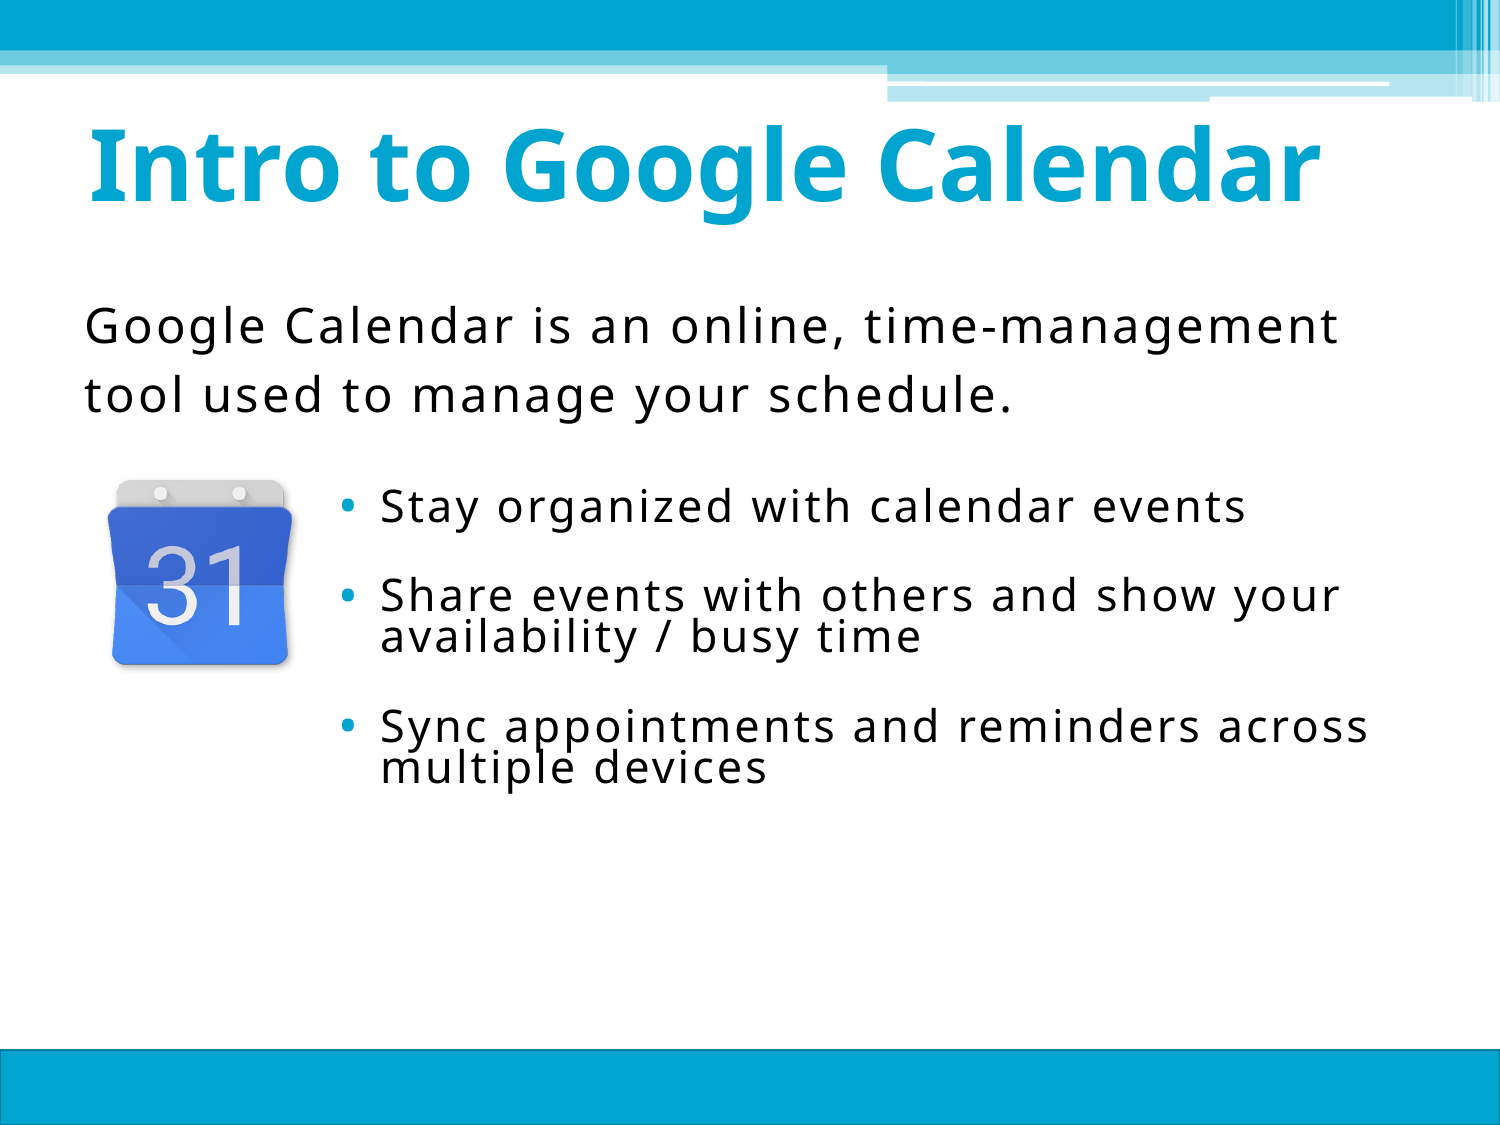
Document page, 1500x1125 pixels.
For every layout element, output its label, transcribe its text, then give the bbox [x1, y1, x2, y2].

picture [80, 453, 319, 691]
text_box [0, 1049, 1500, 1125]
text_box Google Calendar is an online, time-management tool used to manage your schedule. [62, 287, 1375, 488]
title Intro to Google Calendar [75, 75, 1418, 248]
list Stay organized with calendar events Share events with others and show your availability / busy time Sync appointments and reminders across multiple devices [324, 437, 1430, 925]
